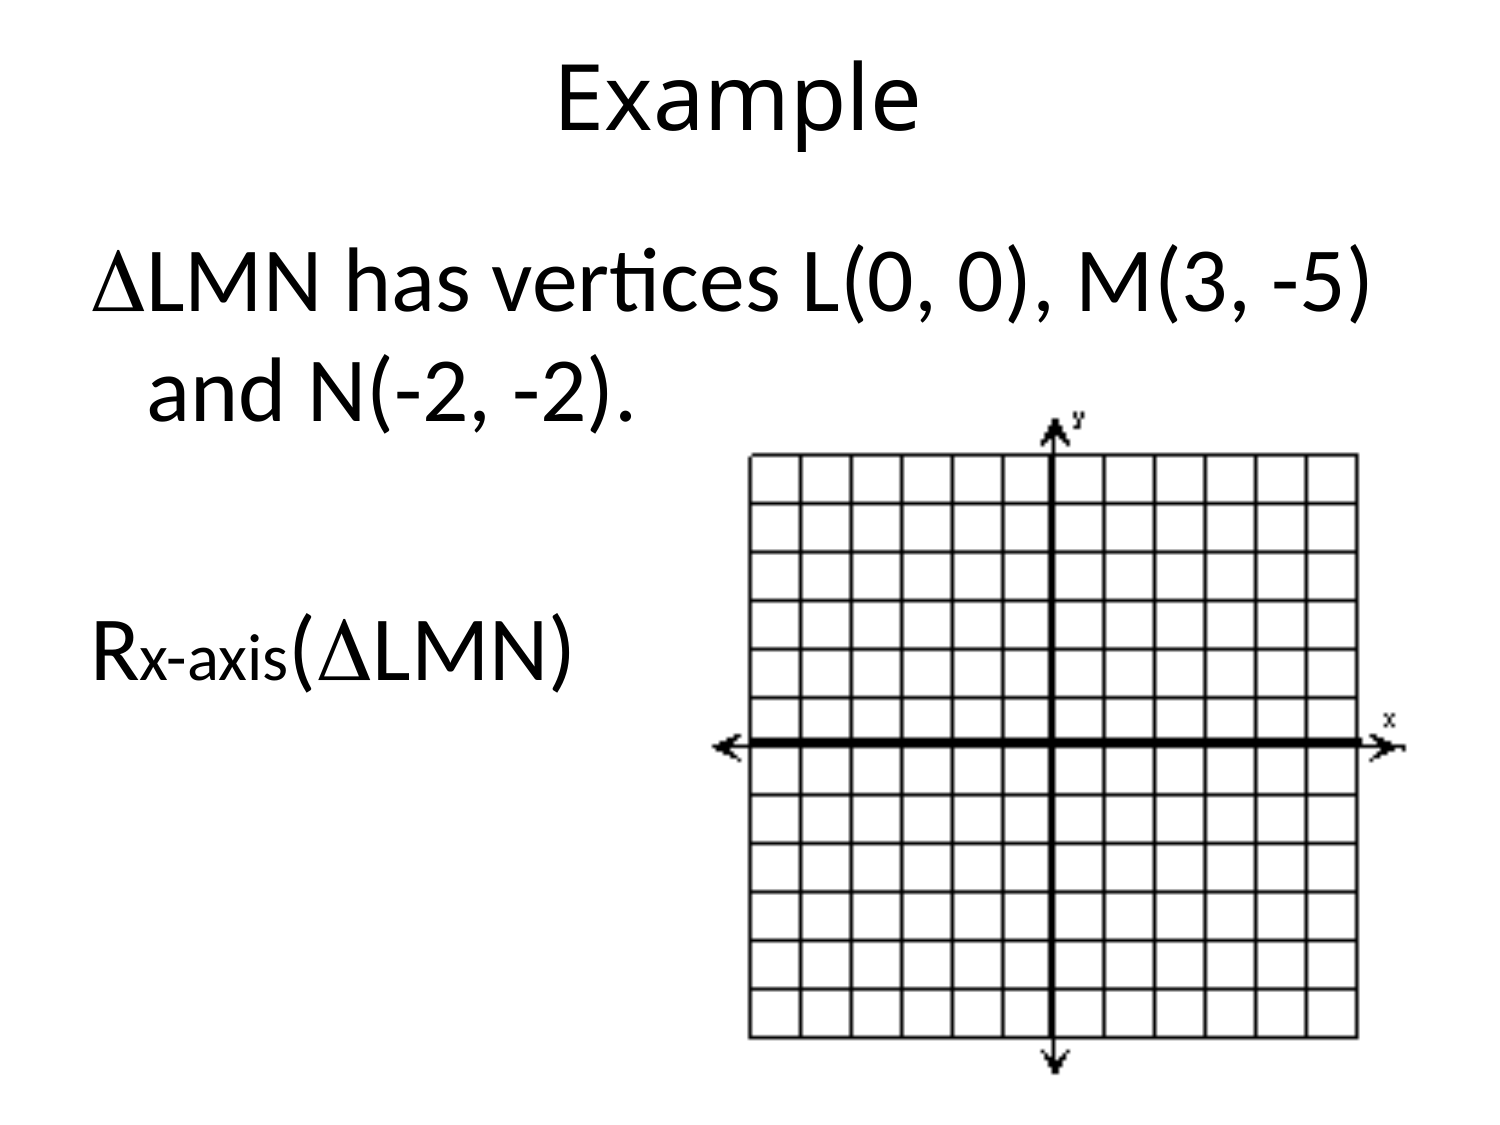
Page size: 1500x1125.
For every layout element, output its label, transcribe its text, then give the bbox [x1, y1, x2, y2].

list LMN has vertices L(0, 0), M(3, -5) and N(-2, -2). Rx-axis(LMN) [75, 212, 1425, 1005]
picture [699, 391, 1426, 1103]
title Example [75, 0, 1425, 188]
